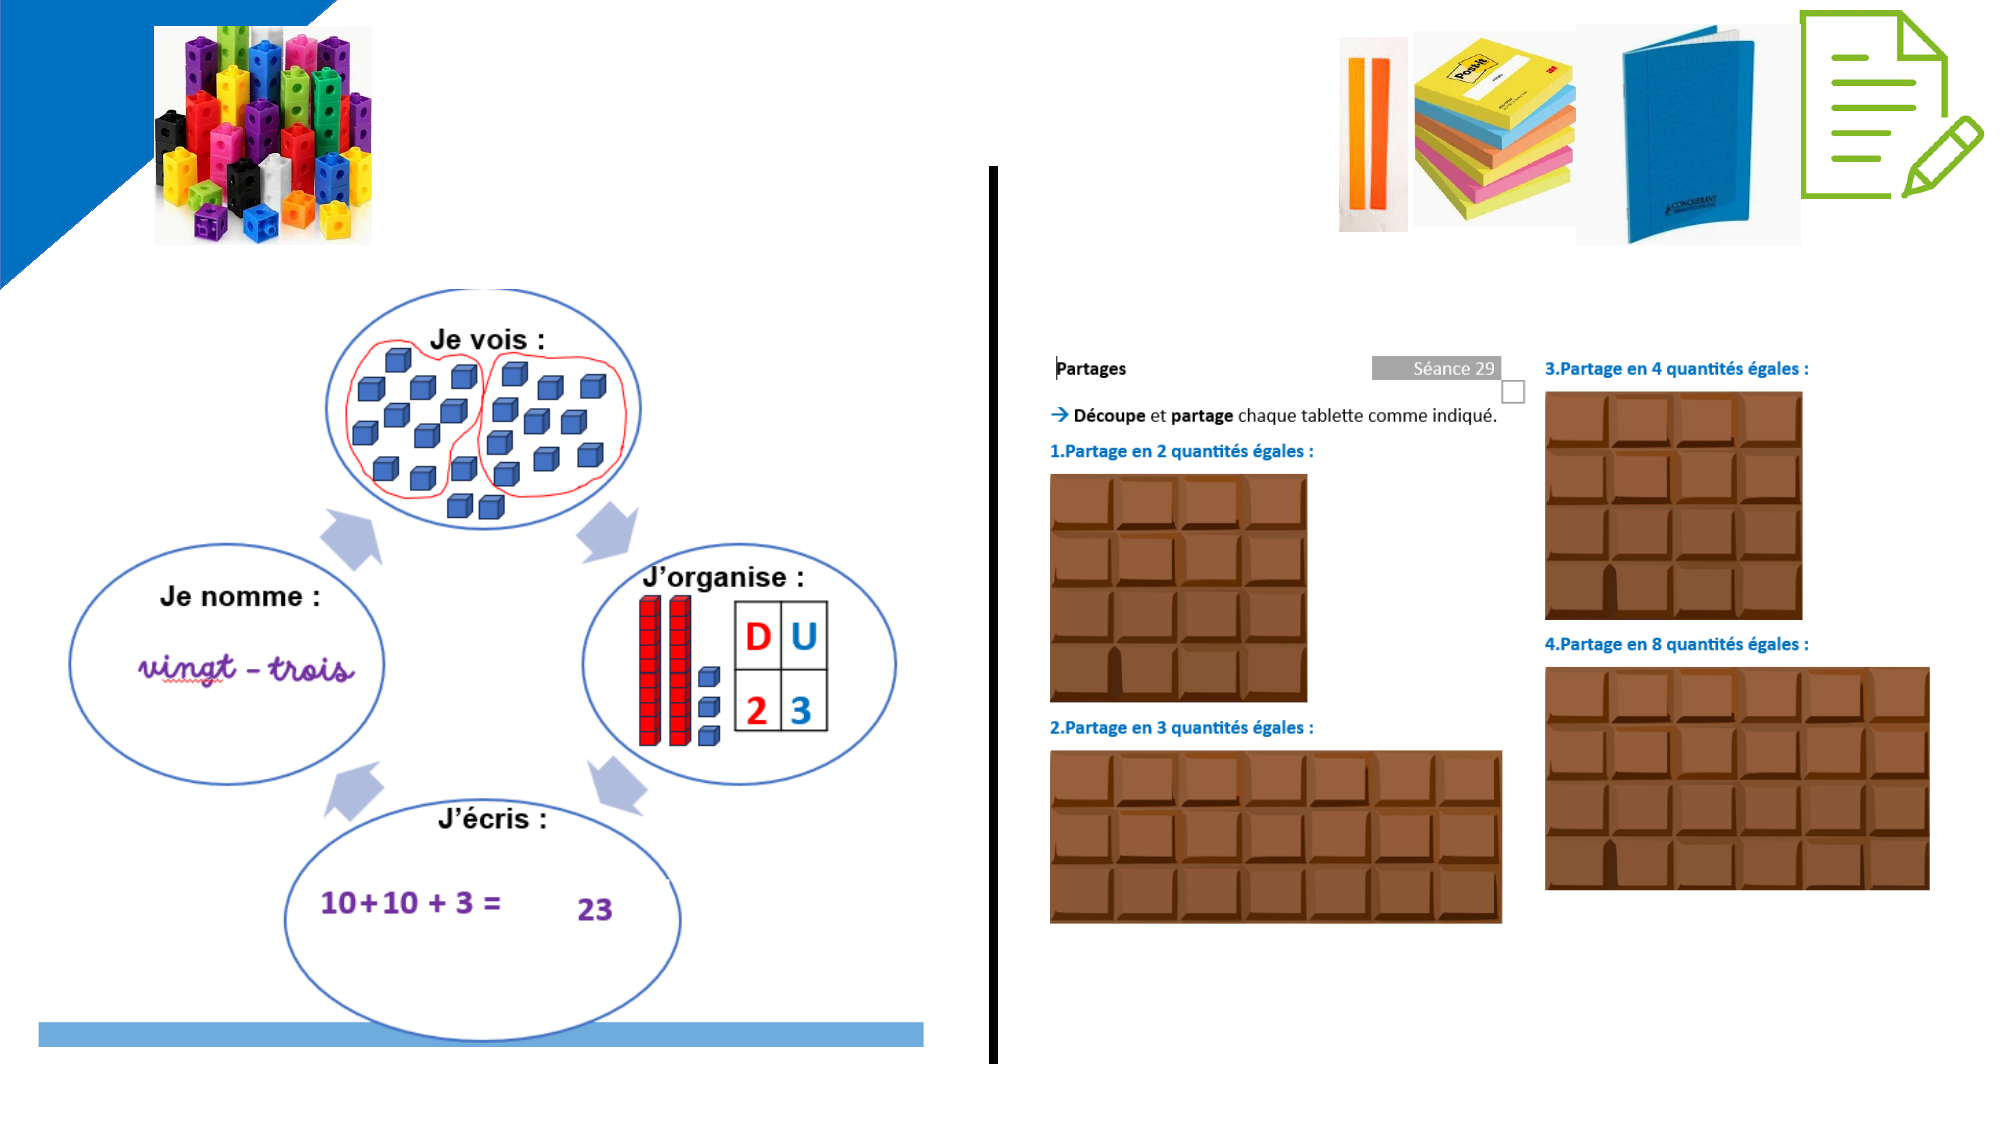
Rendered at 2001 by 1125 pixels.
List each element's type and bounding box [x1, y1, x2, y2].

picture [154, 26, 372, 245]
text_box [0, 0, 337, 290]
picture [38, 289, 924, 1047]
picture [1339, 10, 1986, 245]
picture [1050, 331, 1935, 932]
